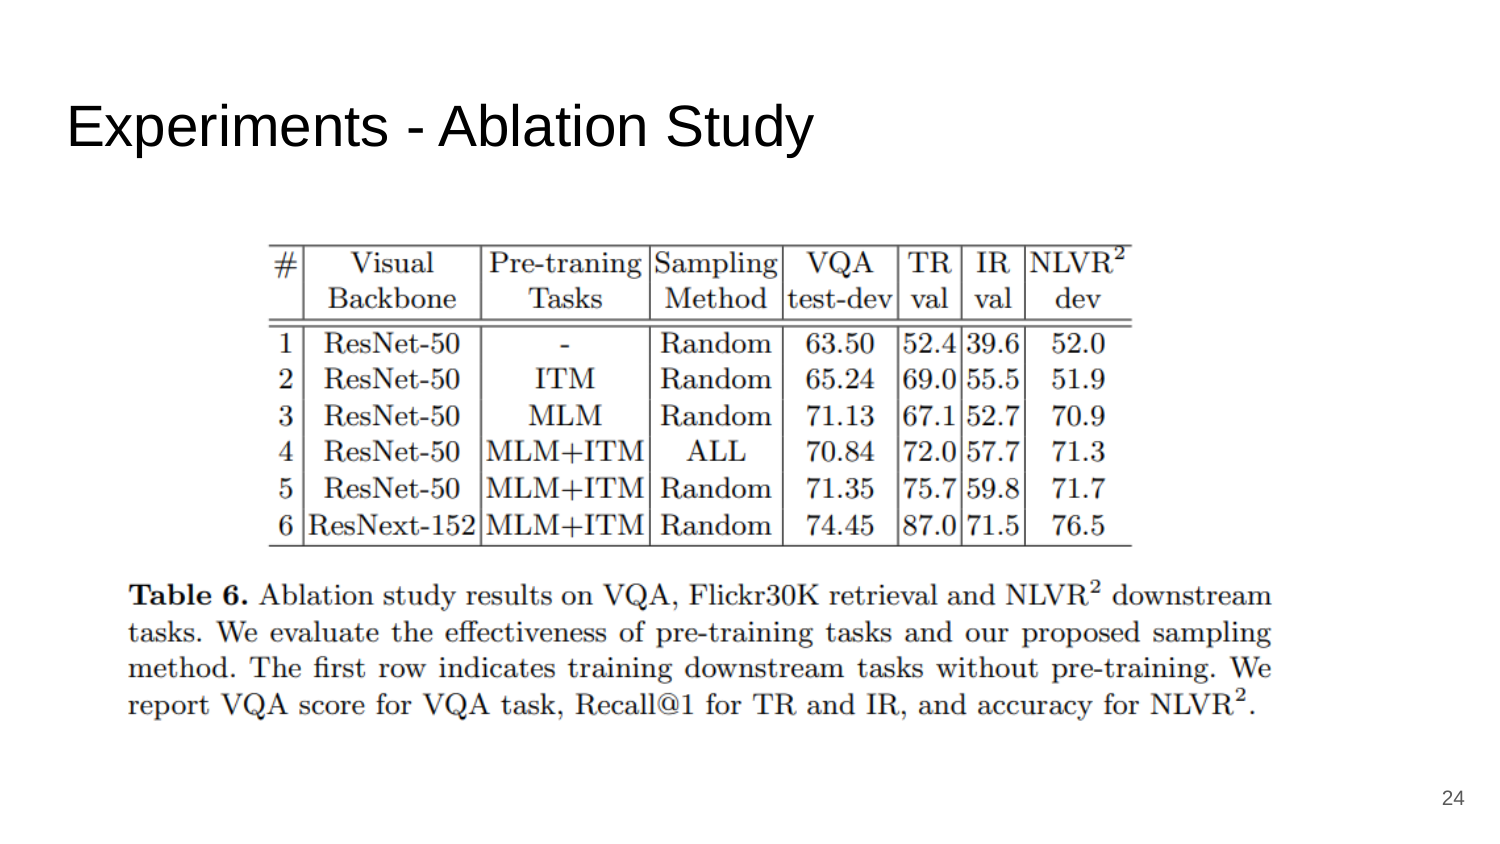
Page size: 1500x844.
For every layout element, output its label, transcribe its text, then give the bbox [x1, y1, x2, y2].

title Experiments - Ablation Study [51, 72, 1449, 167]
slide_number 24 [1389, 764, 1480, 830]
picture [110, 221, 1290, 734]
